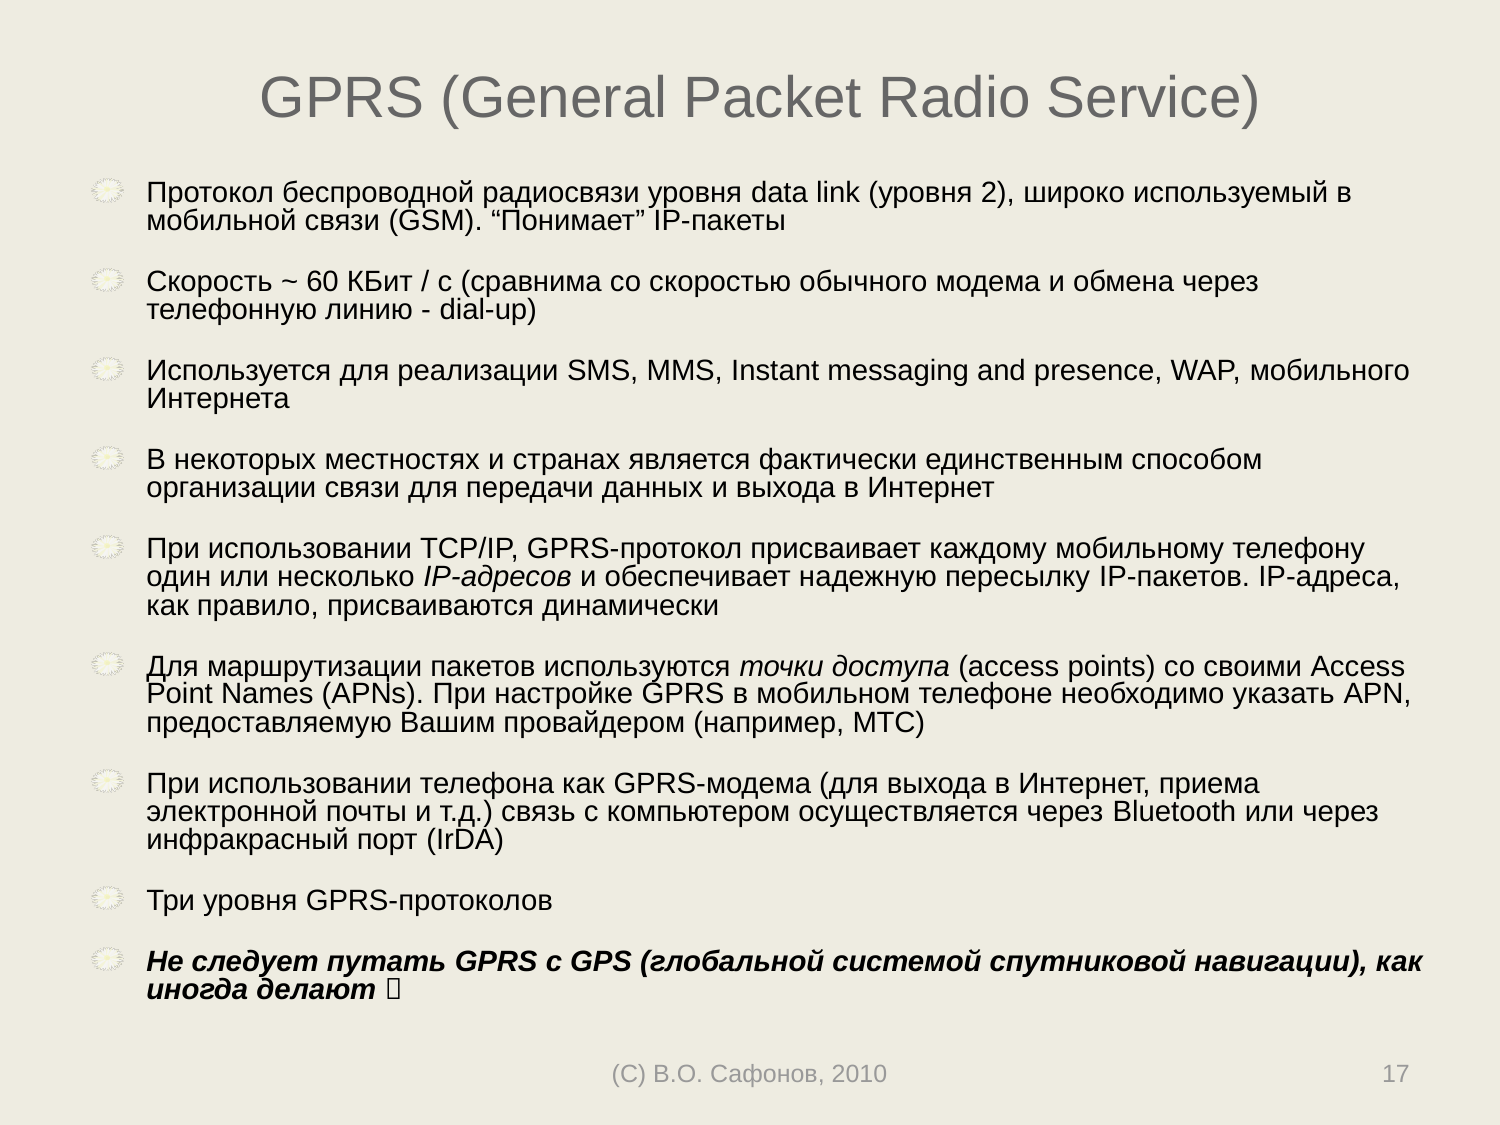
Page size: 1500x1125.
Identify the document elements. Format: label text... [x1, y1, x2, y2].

picture [91, 178, 124, 203]
picture [91, 357, 124, 381]
picture [91, 886, 124, 910]
picture [91, 446, 124, 470]
picture [91, 652, 124, 676]
picture [91, 769, 124, 793]
picture [91, 268, 124, 292]
footer (C) В.О. Сафонов, 2010 [512, 1042, 988, 1103]
picture [91, 535, 124, 559]
picture [91, 947, 124, 971]
list Протокол беспроводной радиосвязи уровня data link (уровня 2), широко используемый в мобильной связи (GSM). “Понимает” IP-пакеты Скорость ~ 60 КБит / с (сравнима со скоростью обычного модема и обмена через телефонную линию - dial-up) Используется для реализации SMS, MMS, Instant messaging and presence, WAP, мобильного Интернета В некоторых местностях и странах является фактически единственным способом организации связи для передачи данных и выхода в Интернет При использовании TCP/IP, GPRS-протокол присваивает каждому мобильному телефону один или несколько IP-адресов и обеспечивает надежную пересылку IP-пакетов. IP-адреса, как правило, присваиваются динамически Для маршрутизации пакетов используются точки доступа (access points) со своими Access Point Names (APNs). При настройке GPRS в мобильном телефоне необходимо указать APN, предоставляемую Вашим провайдером (например, МТС) При использовании телефона как GPRS-модема (для выхода в Интернет, приема электронной почты и т.д.) связь с компьютером осуществляется через Bluetooth или через инфракрасный порт (IrDA) Три уровня GPRS-протоколов Не следует путать GPRS с GPS (глобальной системой спутниковой навигации), как иногда делают  [76, 172, 1454, 1020]
title GPRS (General Packet Radio Service) [74, 39, 1448, 150]
slide_number 17 [1074, 1042, 1425, 1103]
